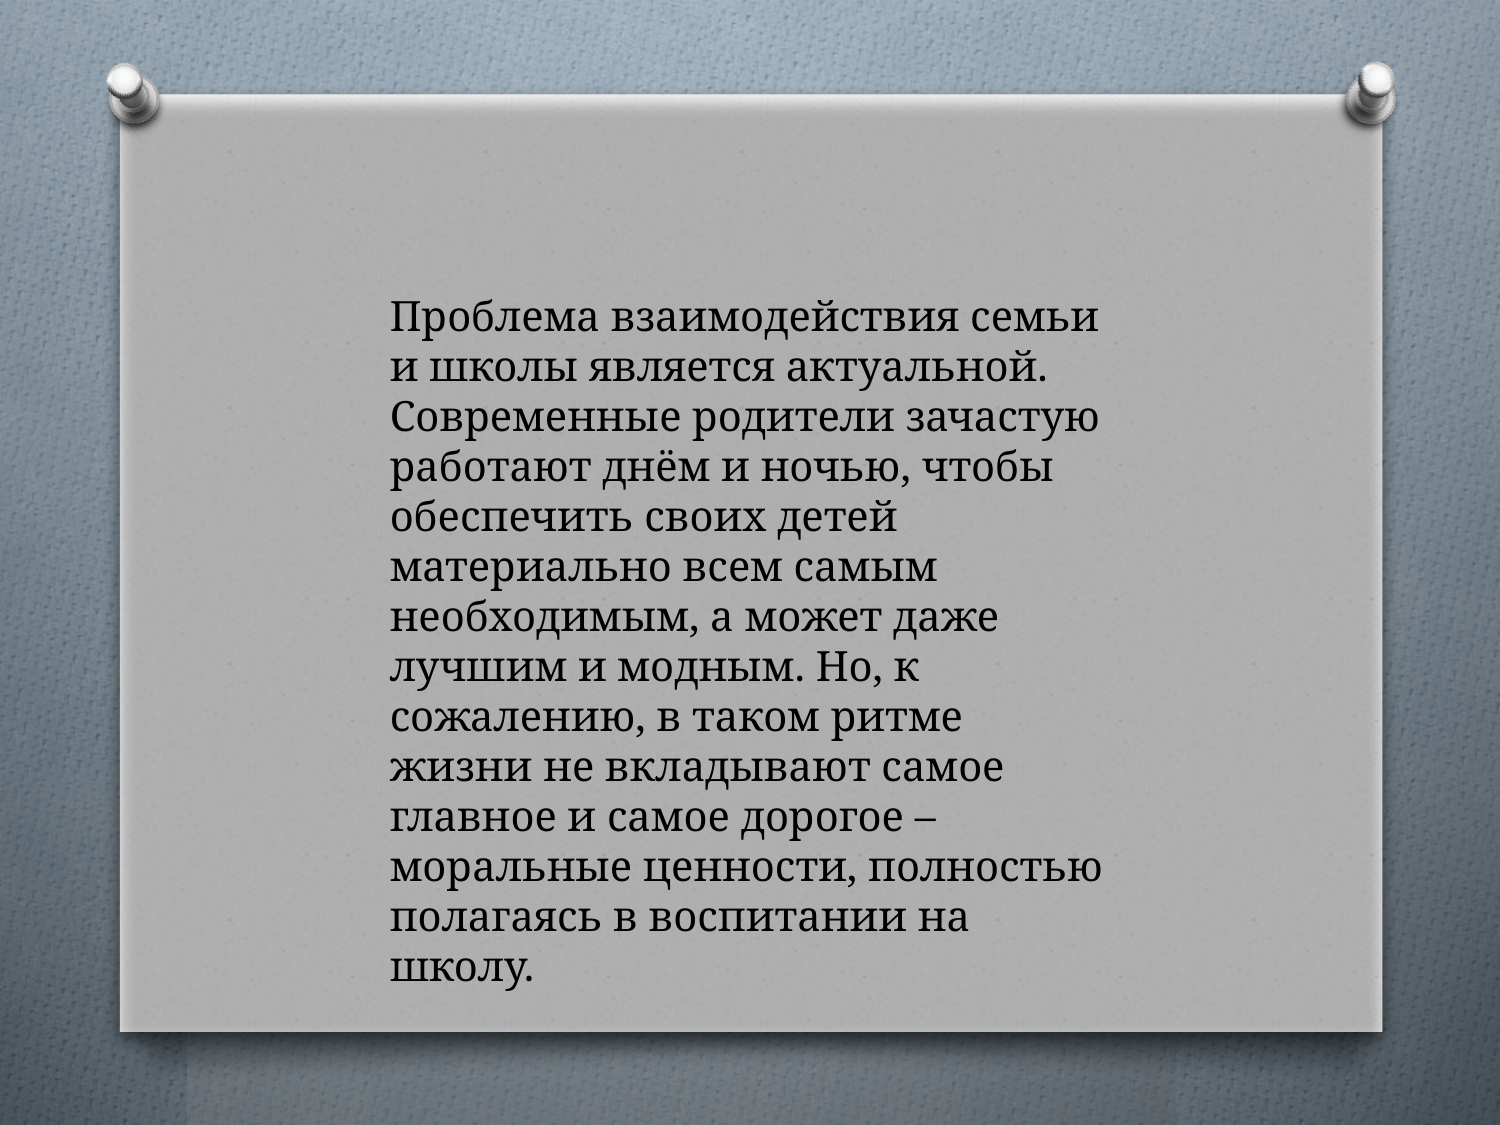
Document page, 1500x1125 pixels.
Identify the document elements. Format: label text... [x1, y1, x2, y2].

text_box Проблема взаимодействия семьи и школы является актуальной. Современные родители зачастую работают днём и ночью, чтобы обеспечить своих детей материально всем самым необходимым, а может даже лучшим и модным. Но, к сожалению, в таком ритме жизни не вкладывают самое главное и самое дорогое – моральные ценности, полностью полагаясь в воспитании на школу. [374, 282, 1125, 998]
picture [75, 29, 198, 153]
picture [1317, 35, 1439, 156]
